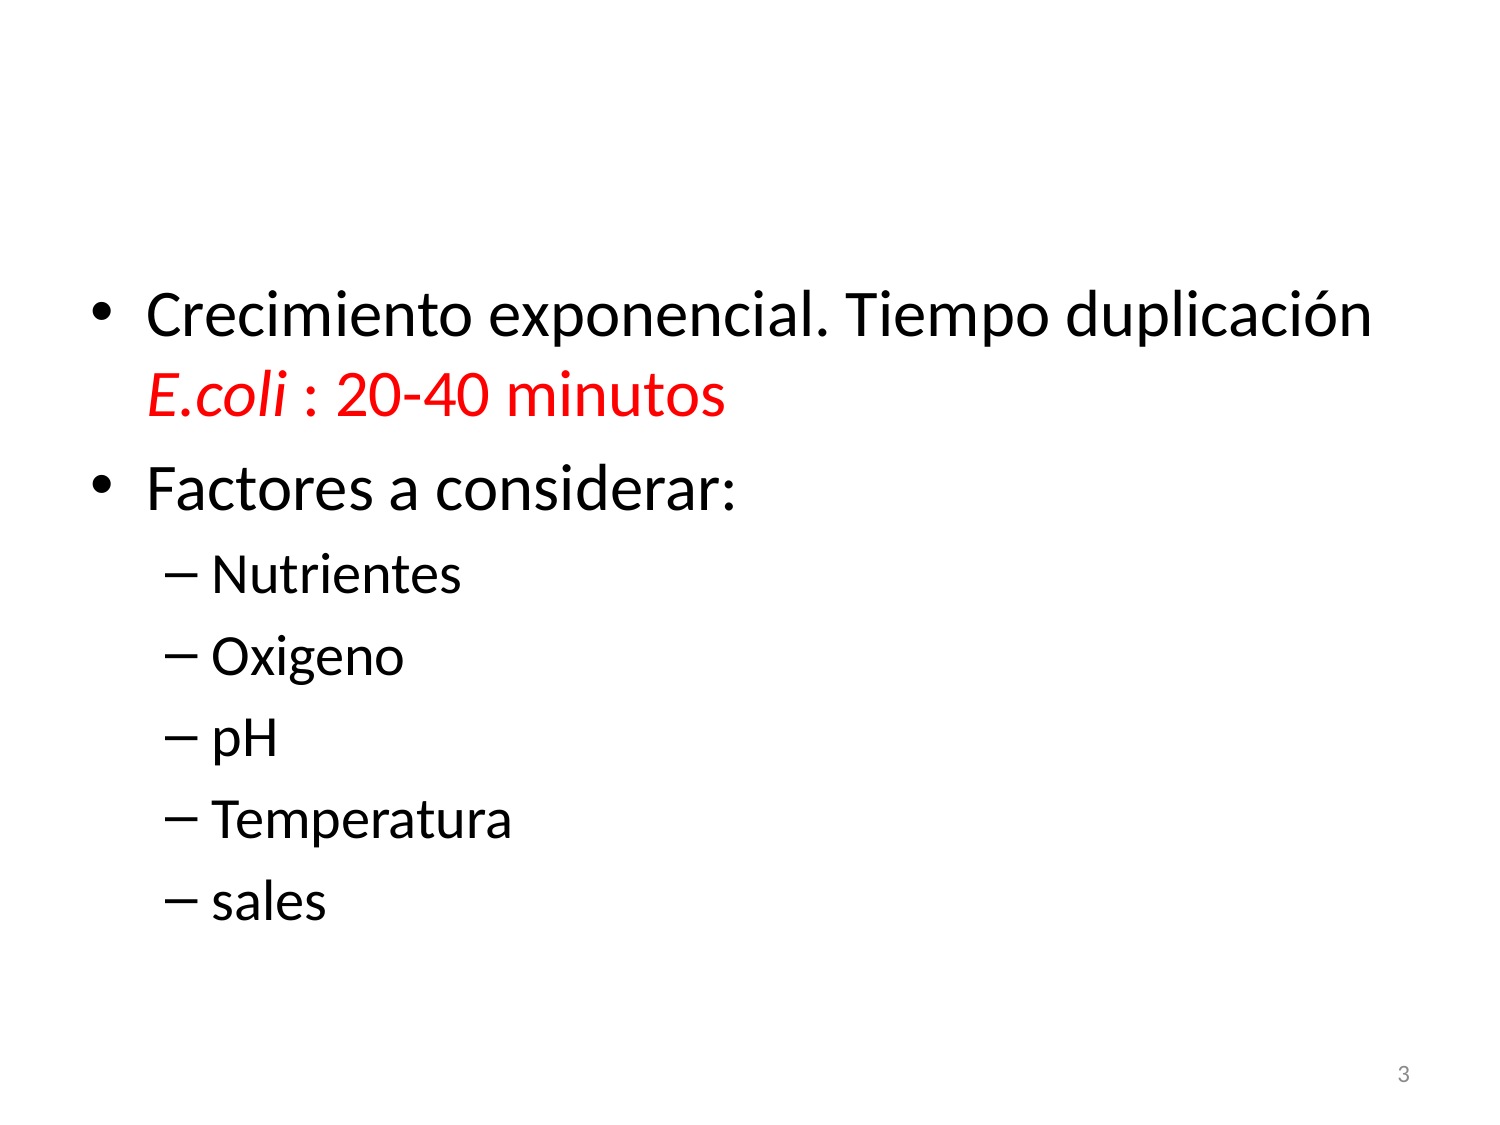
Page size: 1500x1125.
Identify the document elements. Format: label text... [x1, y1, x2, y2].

list Crecimiento exponencial. Tiempo duplicación E.coli : 20-40 minutos Factores a considerar: Nutrientes Oxigeno pH Temperatura sales [75, 262, 1425, 1005]
slide_number 3 [1074, 1042, 1425, 1103]
